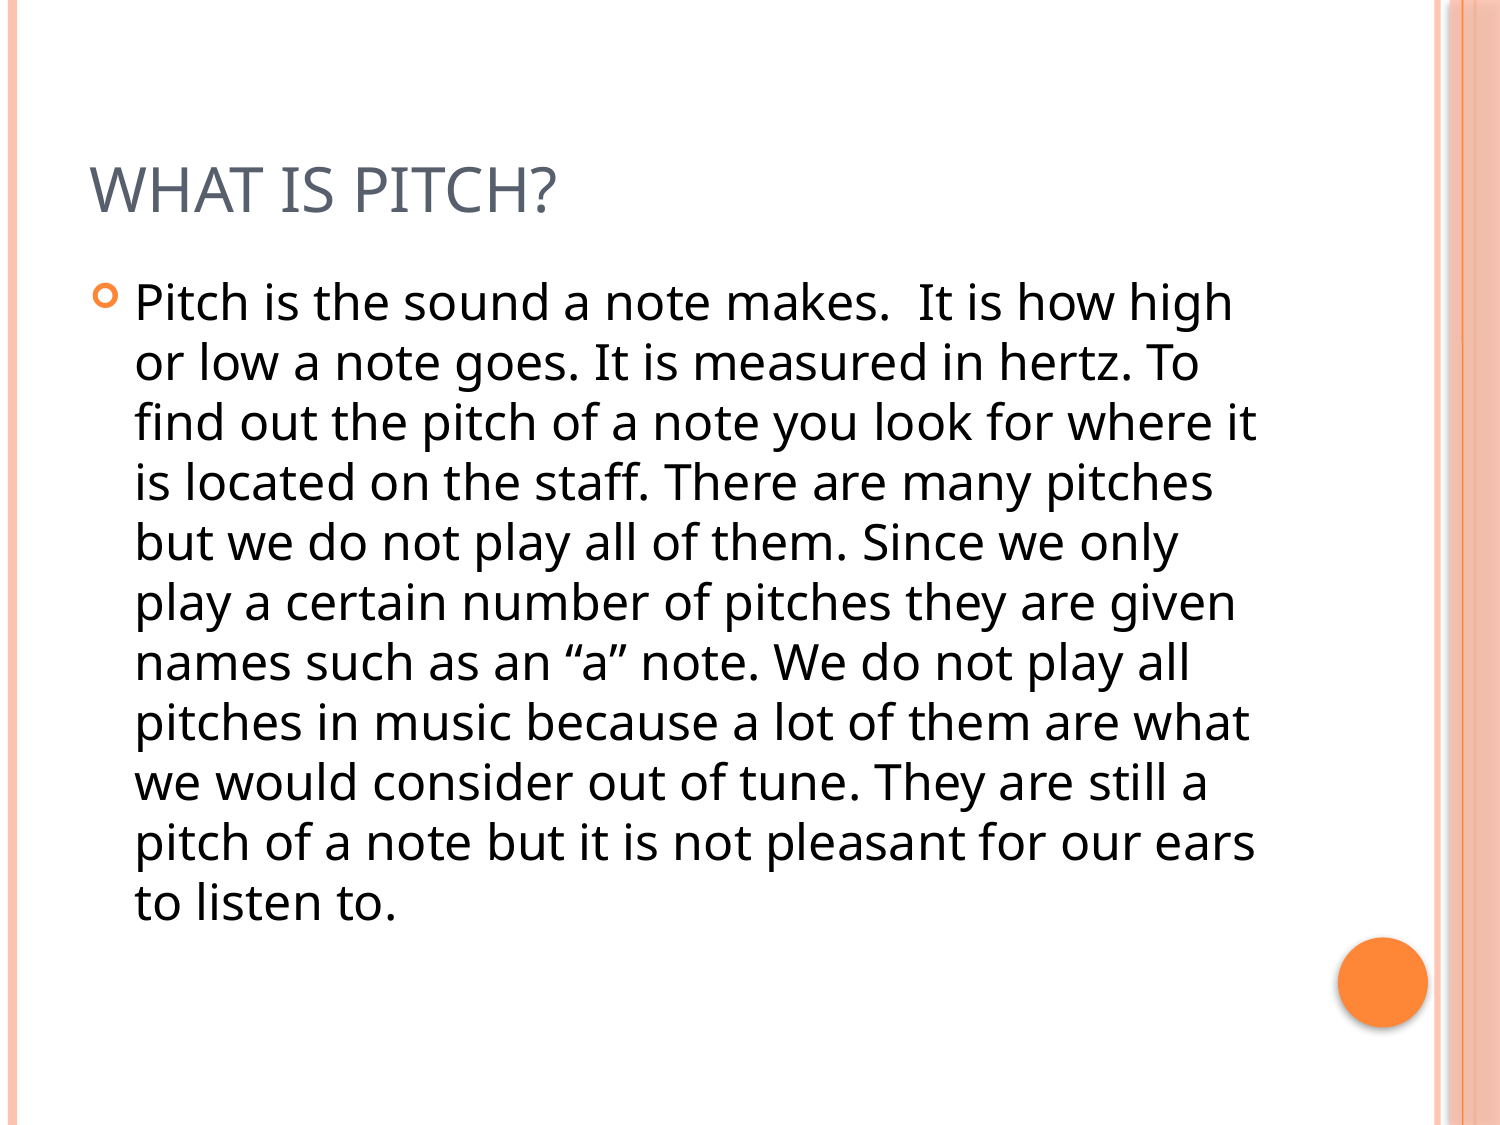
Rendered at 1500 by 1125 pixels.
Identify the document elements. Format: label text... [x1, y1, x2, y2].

title What is Pitch? [75, 45, 1300, 233]
list Pitch is the sound a note makes. It is how high or low a note goes. It is measured in hertz. To find out the pitch of a note you look for where it is located on the staff. There are many pitches but we do not play all of them. Since we only play a certain number of pitches they are given names such as an “a” note. We do not play all pitches in music because a lot of them are what we would consider out of tune. They are still a pitch of a note but it is not pleasant for our ears to listen to. [75, 262, 1300, 1062]
